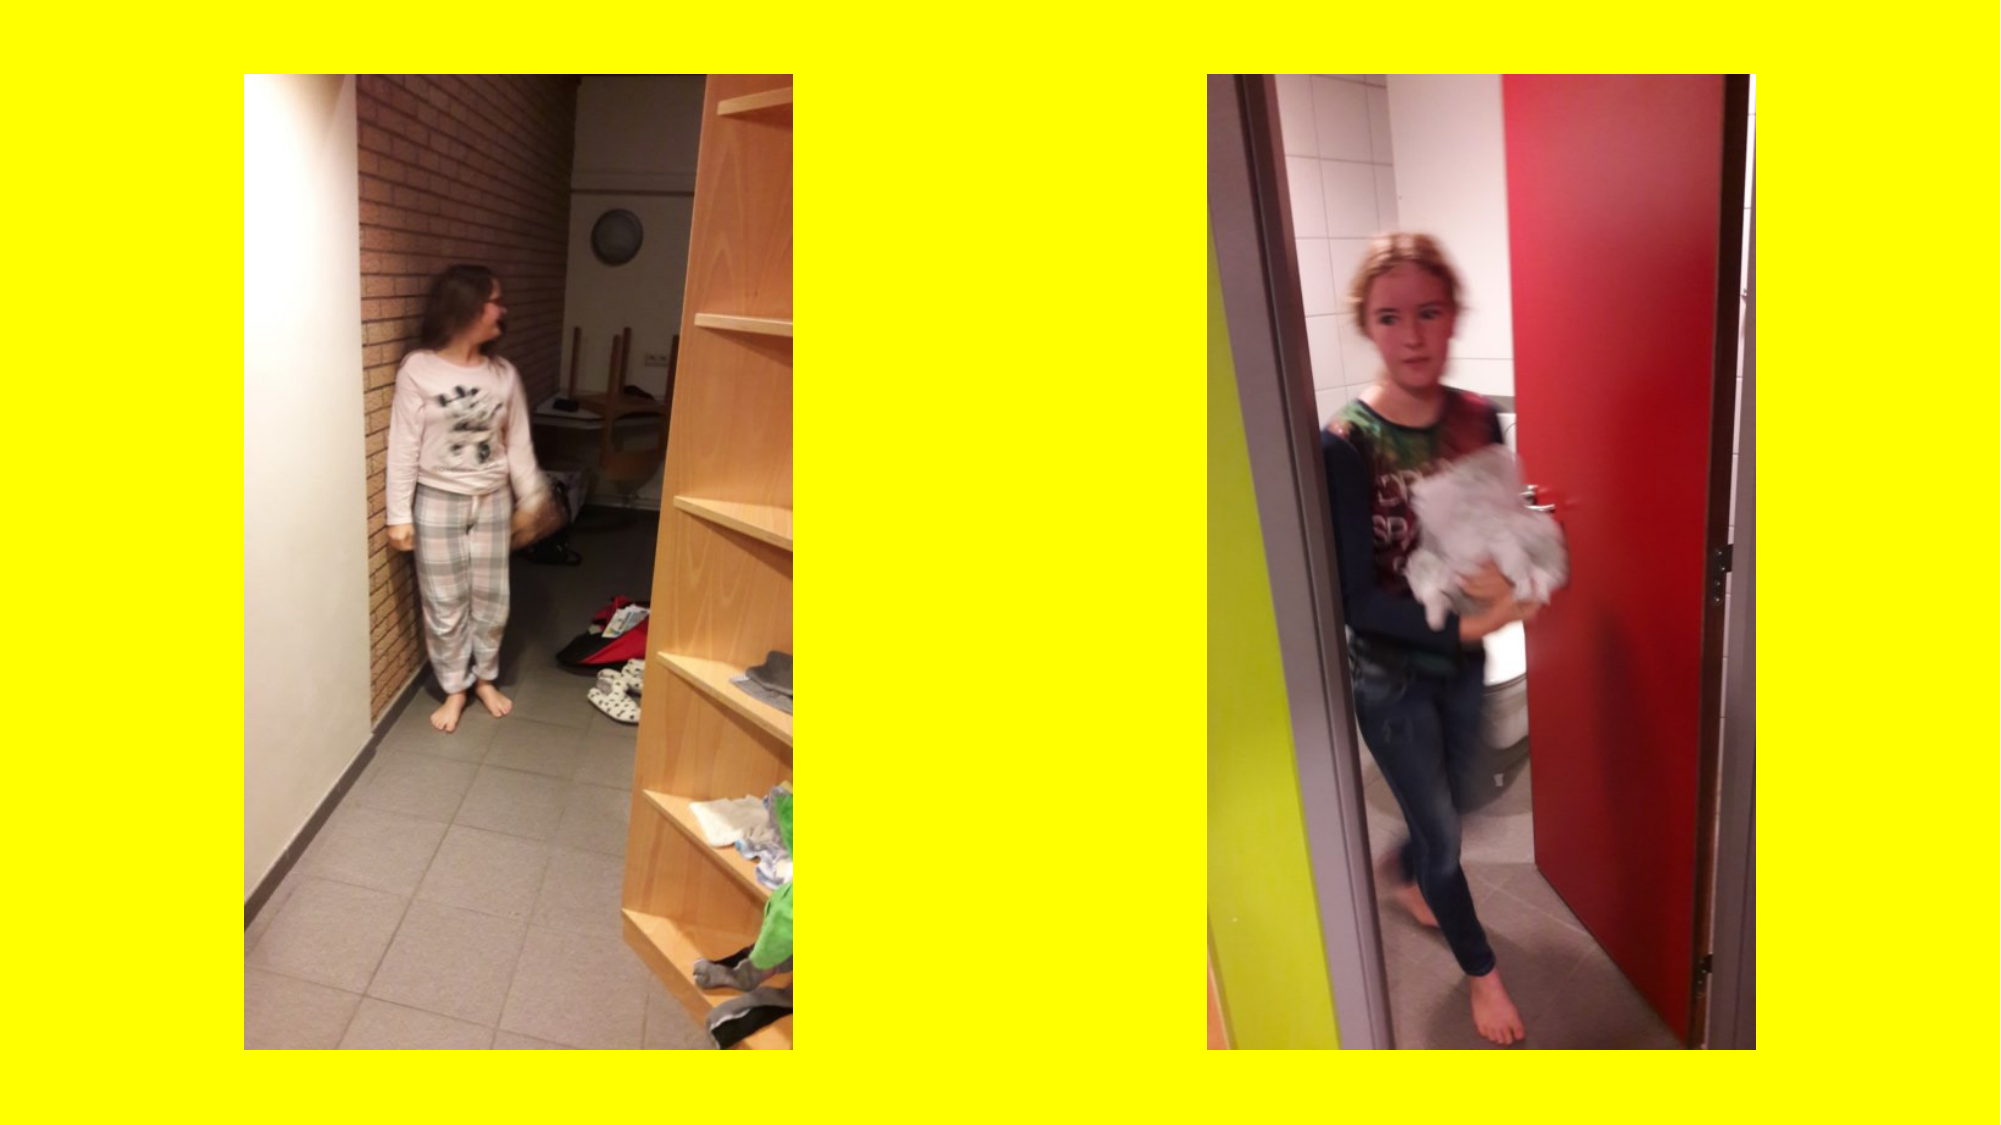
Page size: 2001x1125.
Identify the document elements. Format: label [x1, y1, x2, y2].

picture [1206, 74, 1756, 1050]
picture [244, 74, 793, 1050]
